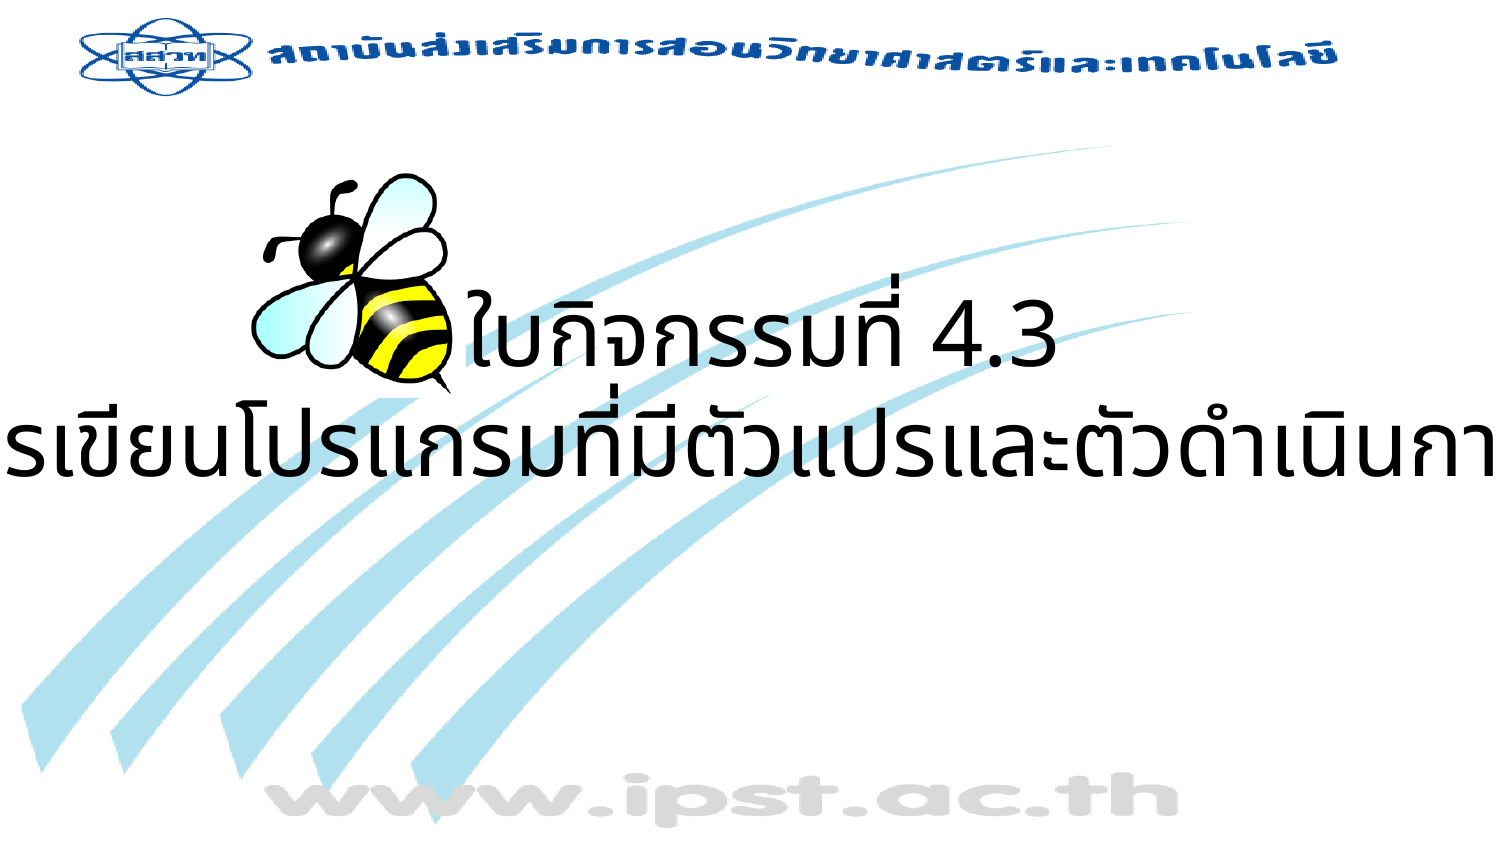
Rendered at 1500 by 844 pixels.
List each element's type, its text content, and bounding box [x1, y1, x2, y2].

picture [0, 503, 1500, 844]
text_box ทำใบกิจกรรมที่ 4.3 การเขียนโปรแกรมที่มีตัวแปรและตัวดำเนินการ [0, 267, 1500, 503]
picture [0, 0, 1500, 408]
